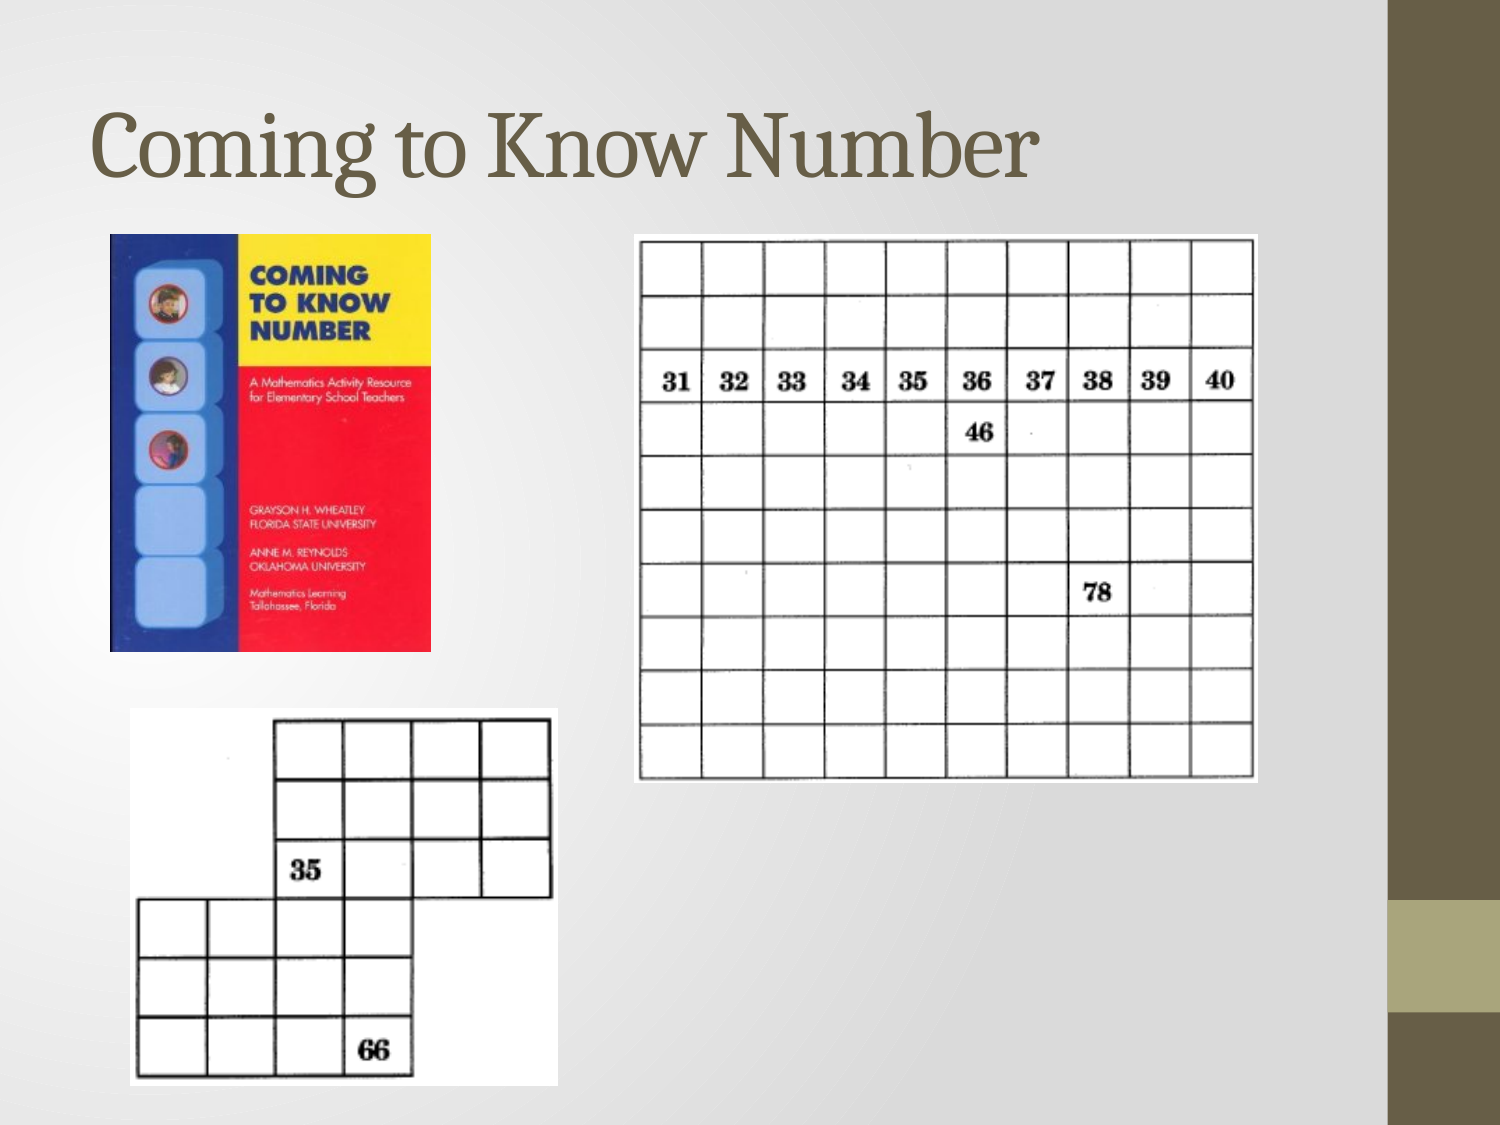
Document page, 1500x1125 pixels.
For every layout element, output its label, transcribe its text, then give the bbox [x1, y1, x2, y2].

picture [634, 233, 1258, 783]
title Coming to Know Number [75, 45, 1325, 233]
picture [130, 707, 559, 1087]
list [110, 233, 431, 652]
